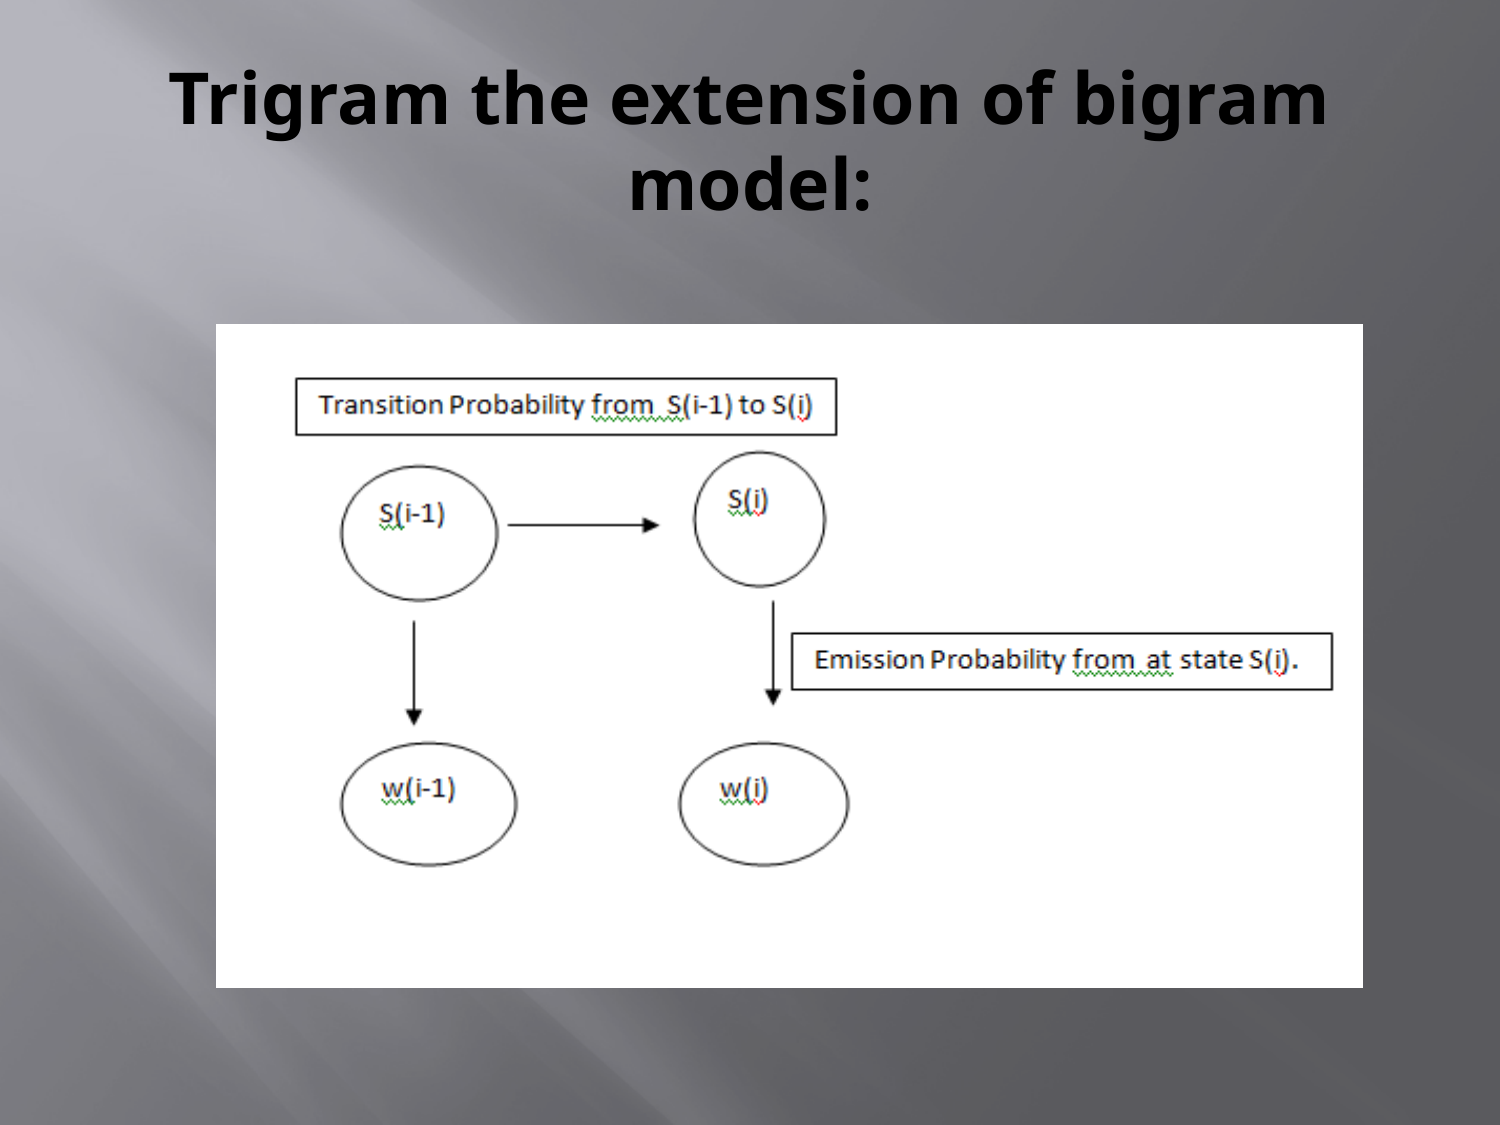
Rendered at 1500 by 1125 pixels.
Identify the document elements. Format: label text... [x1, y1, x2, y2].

title Trigram the extension of bigram model: [75, 45, 1425, 233]
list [215, 324, 1363, 988]
